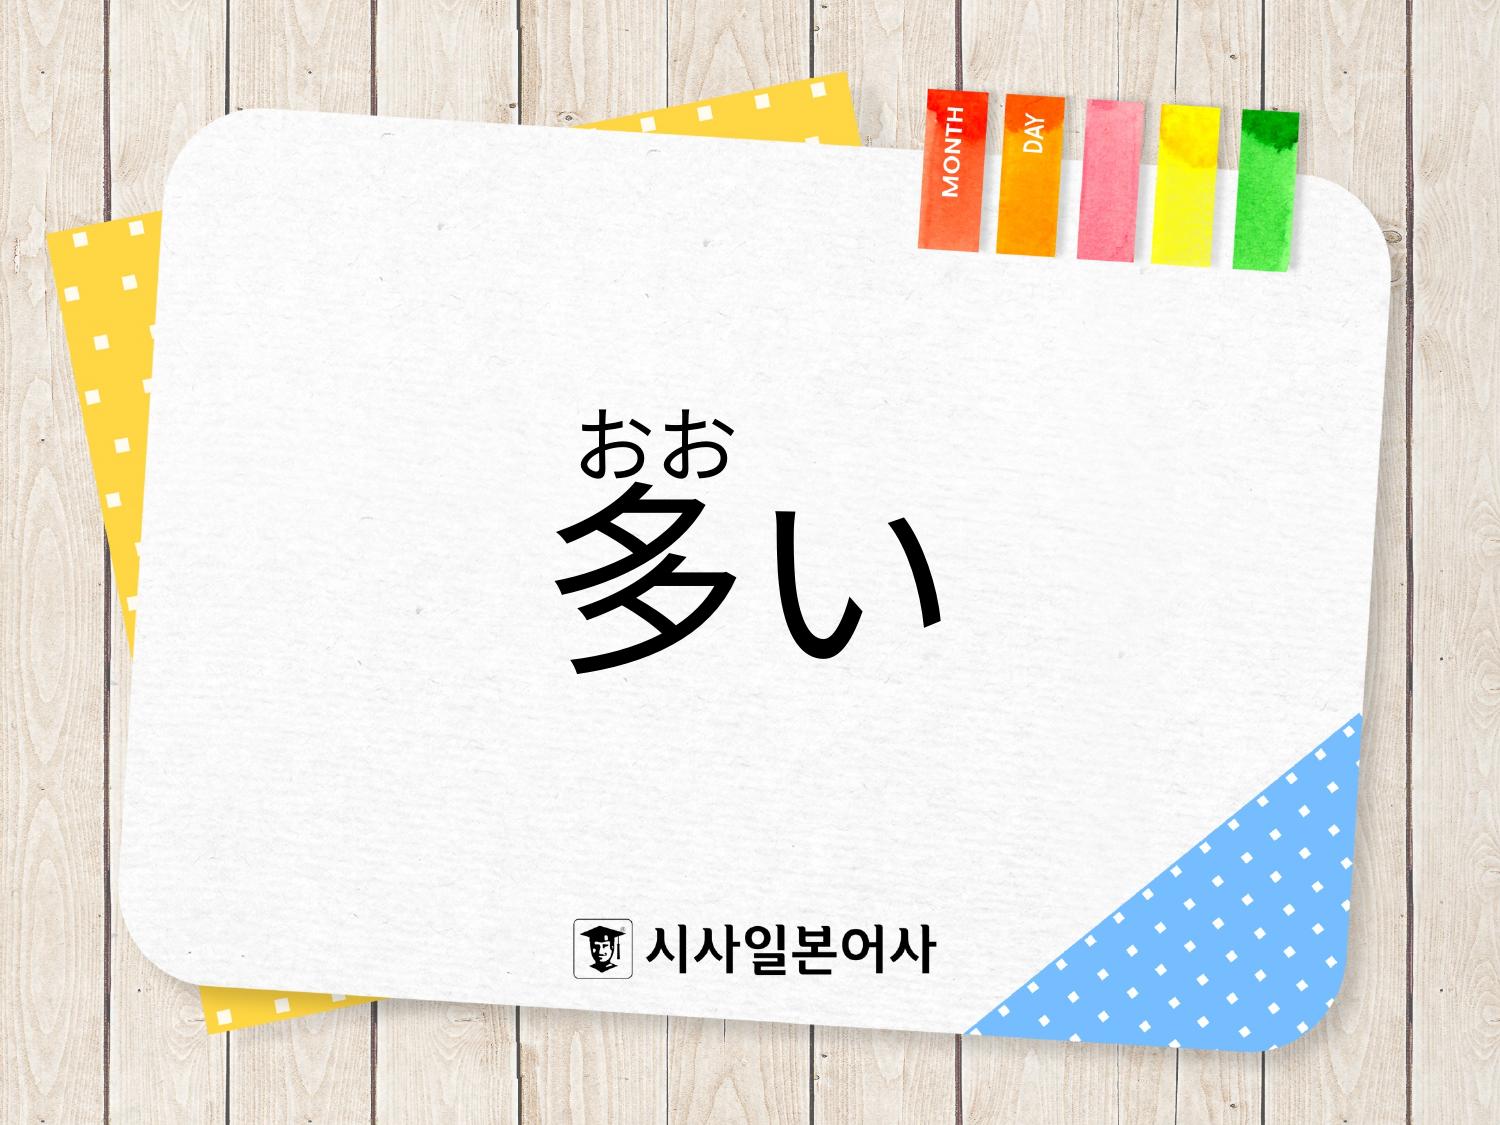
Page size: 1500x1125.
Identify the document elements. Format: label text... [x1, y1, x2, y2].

text_box おお [557, 385, 754, 501]
title 多い [75, 338, 1425, 811]
picture [0, 0, 1500, 1125]
